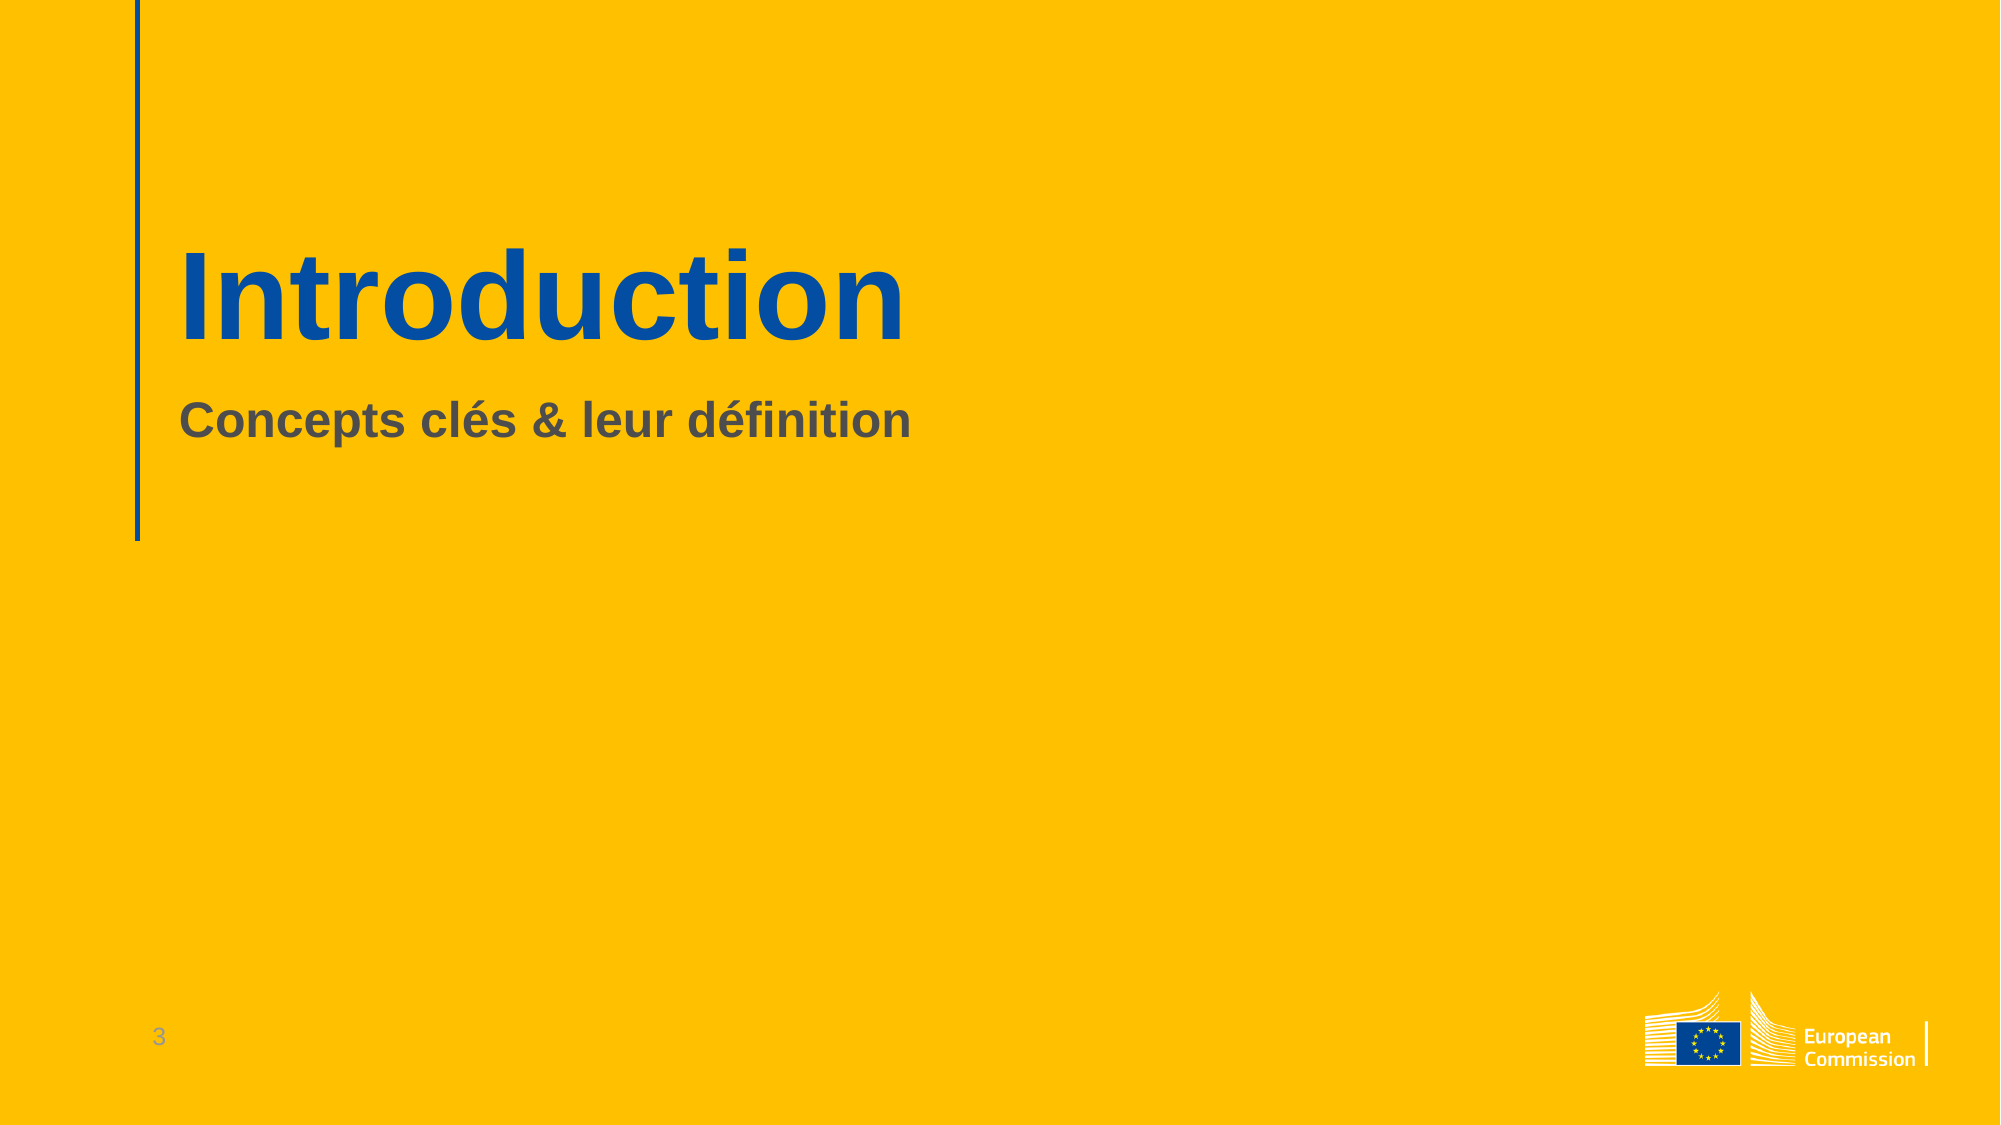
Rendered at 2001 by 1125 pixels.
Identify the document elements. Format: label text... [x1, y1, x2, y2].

picture [1645, 991, 1928, 1066]
slide_number 3 [137, 1005, 588, 1066]
title Introduction [163, 0, 1830, 367]
subtitle Concepts clés & leur définition [163, 380, 1830, 652]
